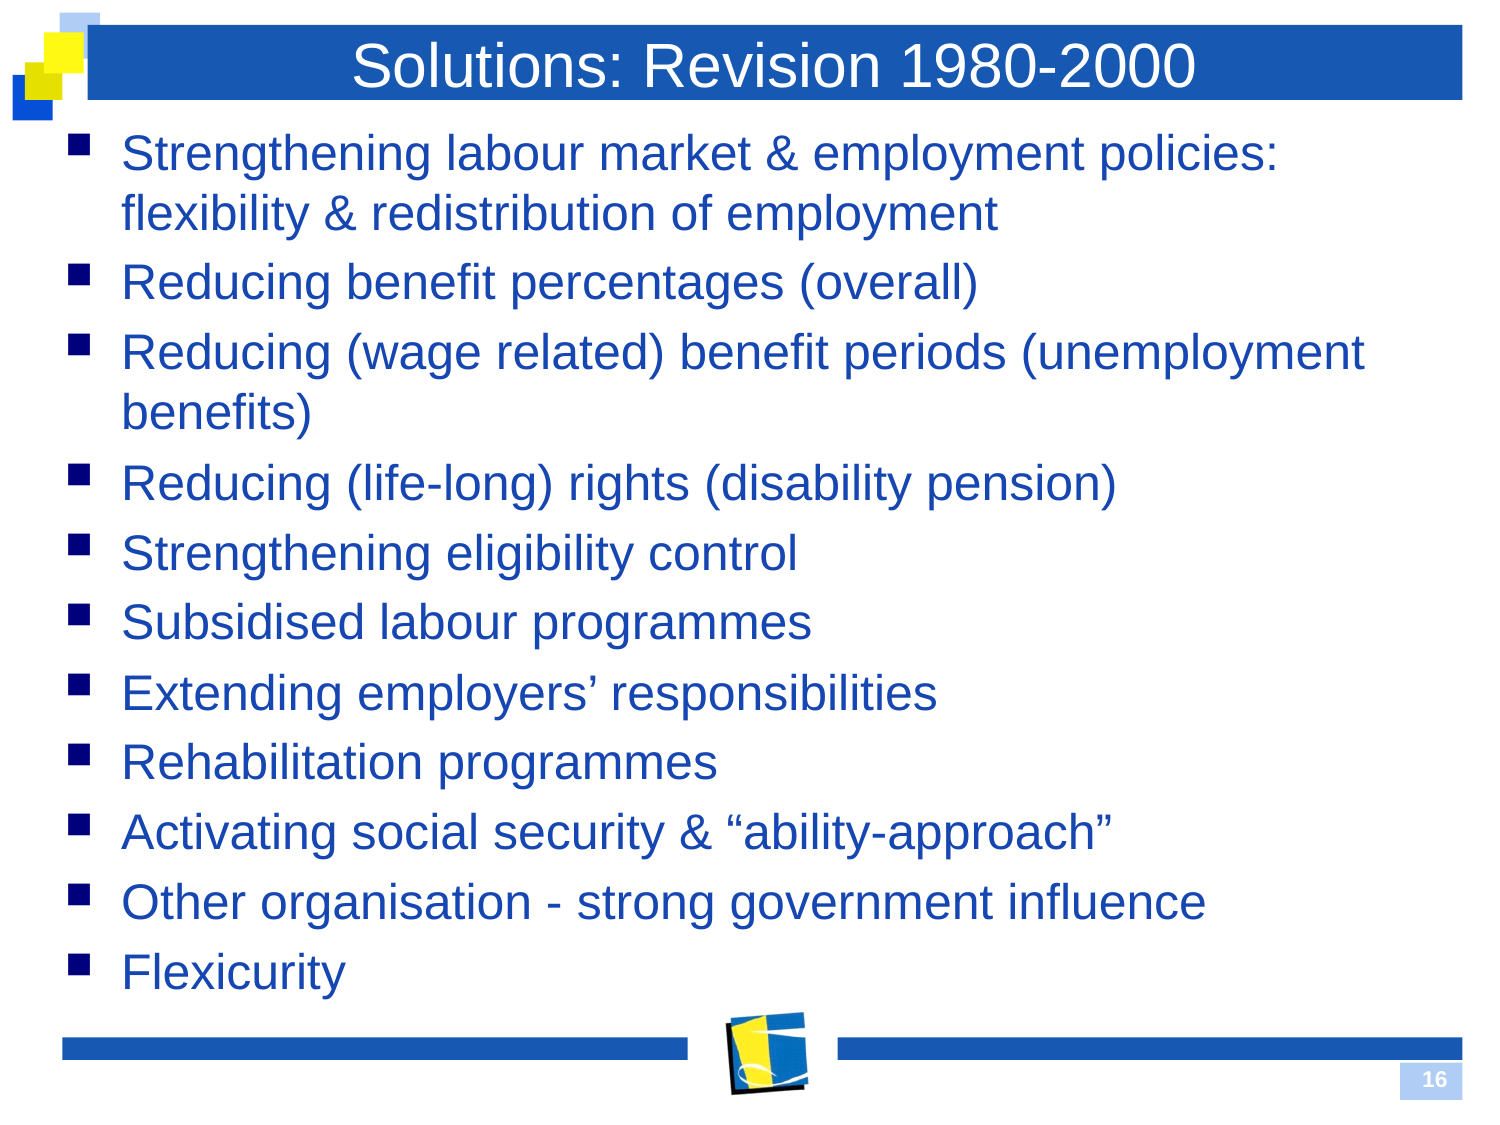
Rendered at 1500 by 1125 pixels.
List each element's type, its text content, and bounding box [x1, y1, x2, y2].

list Strengthening labour market & employment policies: flexibility & redistribution of employment Reducing benefit percentages (overall) Reducing (wage related) benefit periods (unemployment benefits) Reducing (life-long) rights (disability pension) Strengthening eligibility control Subsidised labour programmes Extending employers’ responsibilities Rehabilitation programmes Activating social security & “ability-approach” Other organisation - strong government influence Flexicurity [49, 112, 1471, 743]
slide_number 16 [1399, 1062, 1463, 1101]
title Solutions: Revision 1980-2000 [87, 24, 1463, 101]
